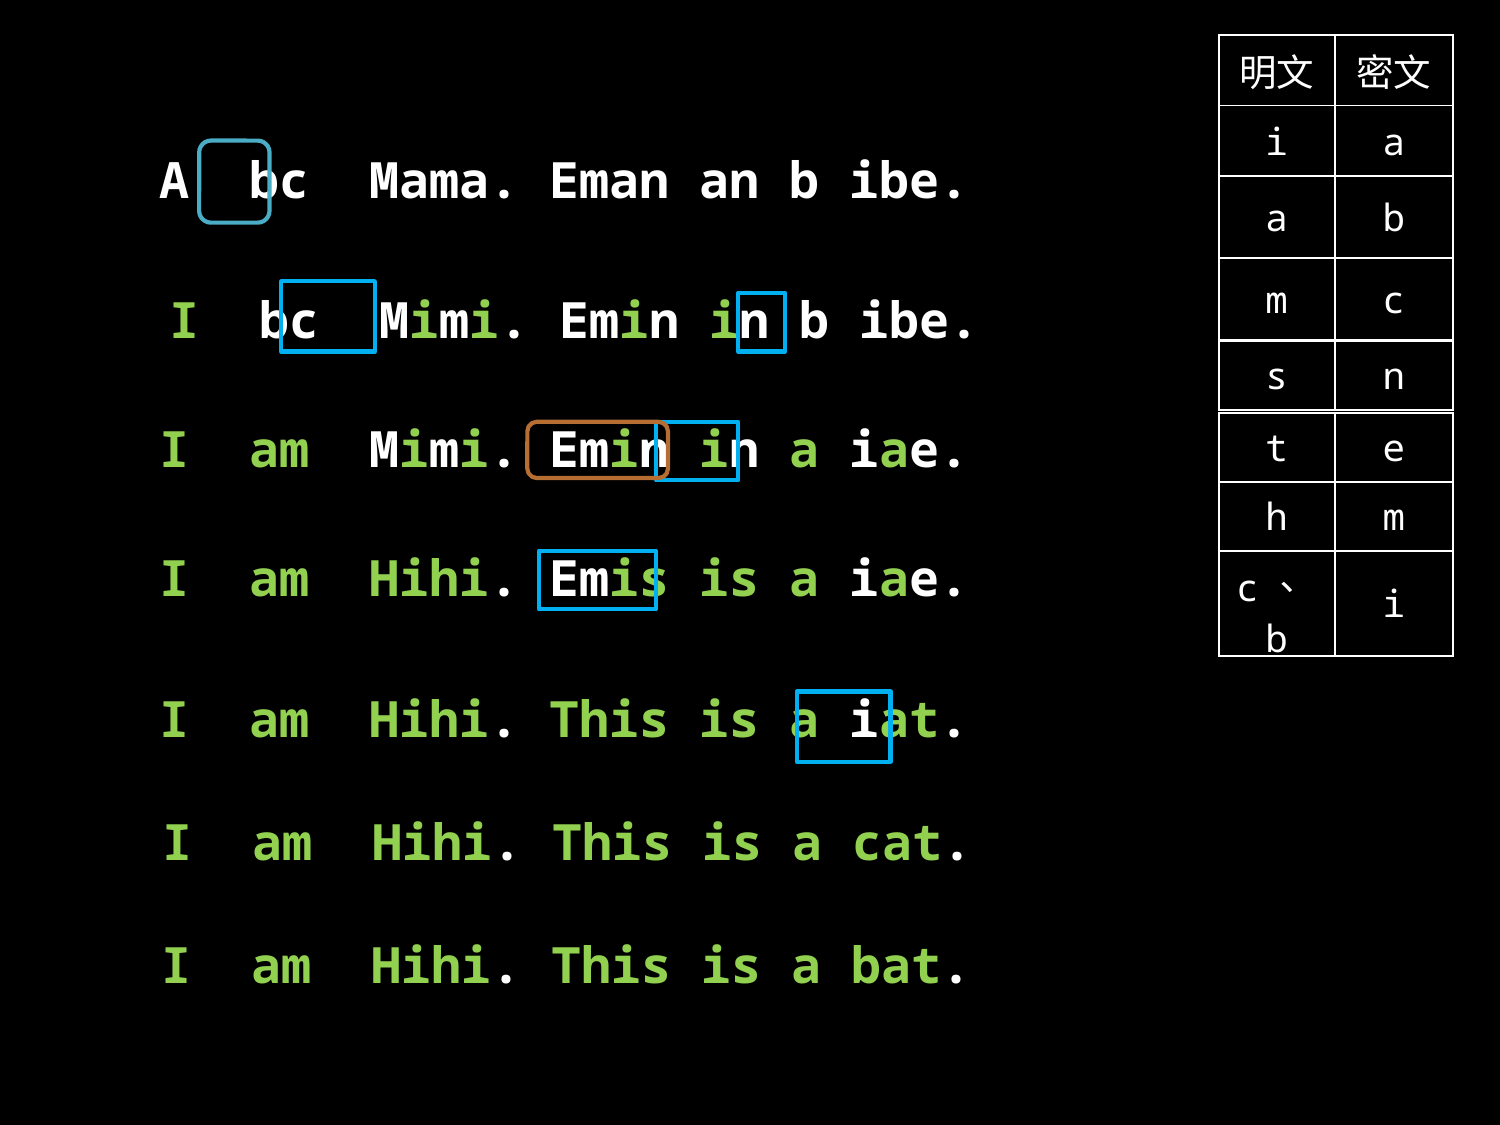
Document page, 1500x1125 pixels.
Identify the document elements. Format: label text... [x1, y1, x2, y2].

table_header i [1220, 106, 1334, 175]
text_box I bc Mimi. Emin in b ibe. [154, 281, 1025, 356]
table_header i [1336, 552, 1452, 655]
table_header a [1336, 106, 1452, 175]
table_header 明文 [1220, 36, 1334, 105]
table_header s [1220, 341, 1334, 409]
text_box I am Hihi. This is a bat. [147, 925, 987, 1001]
text_box A bc Mama. Eman an b ibe. [144, 140, 203, 216]
table_cell m [1336, 483, 1452, 550]
table_header a [1220, 177, 1334, 257]
text_box [197, 138, 272, 225]
text_box I am Mimi. Emin in a iae. [144, 410, 984, 485]
table_header n [1336, 341, 1452, 409]
table_header 密文 [1336, 36, 1452, 105]
text_box I am Hihi. Emis is a iae. [144, 539, 984, 614]
table_cell h [1220, 483, 1334, 550]
text_box A bc Mama. Eman an b ibe. [266, 140, 984, 216]
text_box [279, 279, 377, 354]
table_header t [1220, 414, 1334, 481]
text_box [537, 549, 658, 611]
text_box I am Hihi. This is a cat. [148, 803, 988, 878]
text_box I am Hihi. This is a iat. [144, 679, 984, 755]
table_header b [1336, 177, 1452, 257]
text_box [654, 420, 740, 482]
table_header c、b [1220, 552, 1334, 655]
text_box [525, 419, 671, 481]
text_box [795, 689, 893, 764]
table_header e [1336, 414, 1452, 481]
table_cell c [1336, 259, 1452, 339]
table_cell m [1220, 259, 1334, 339]
text_box [736, 291, 787, 354]
